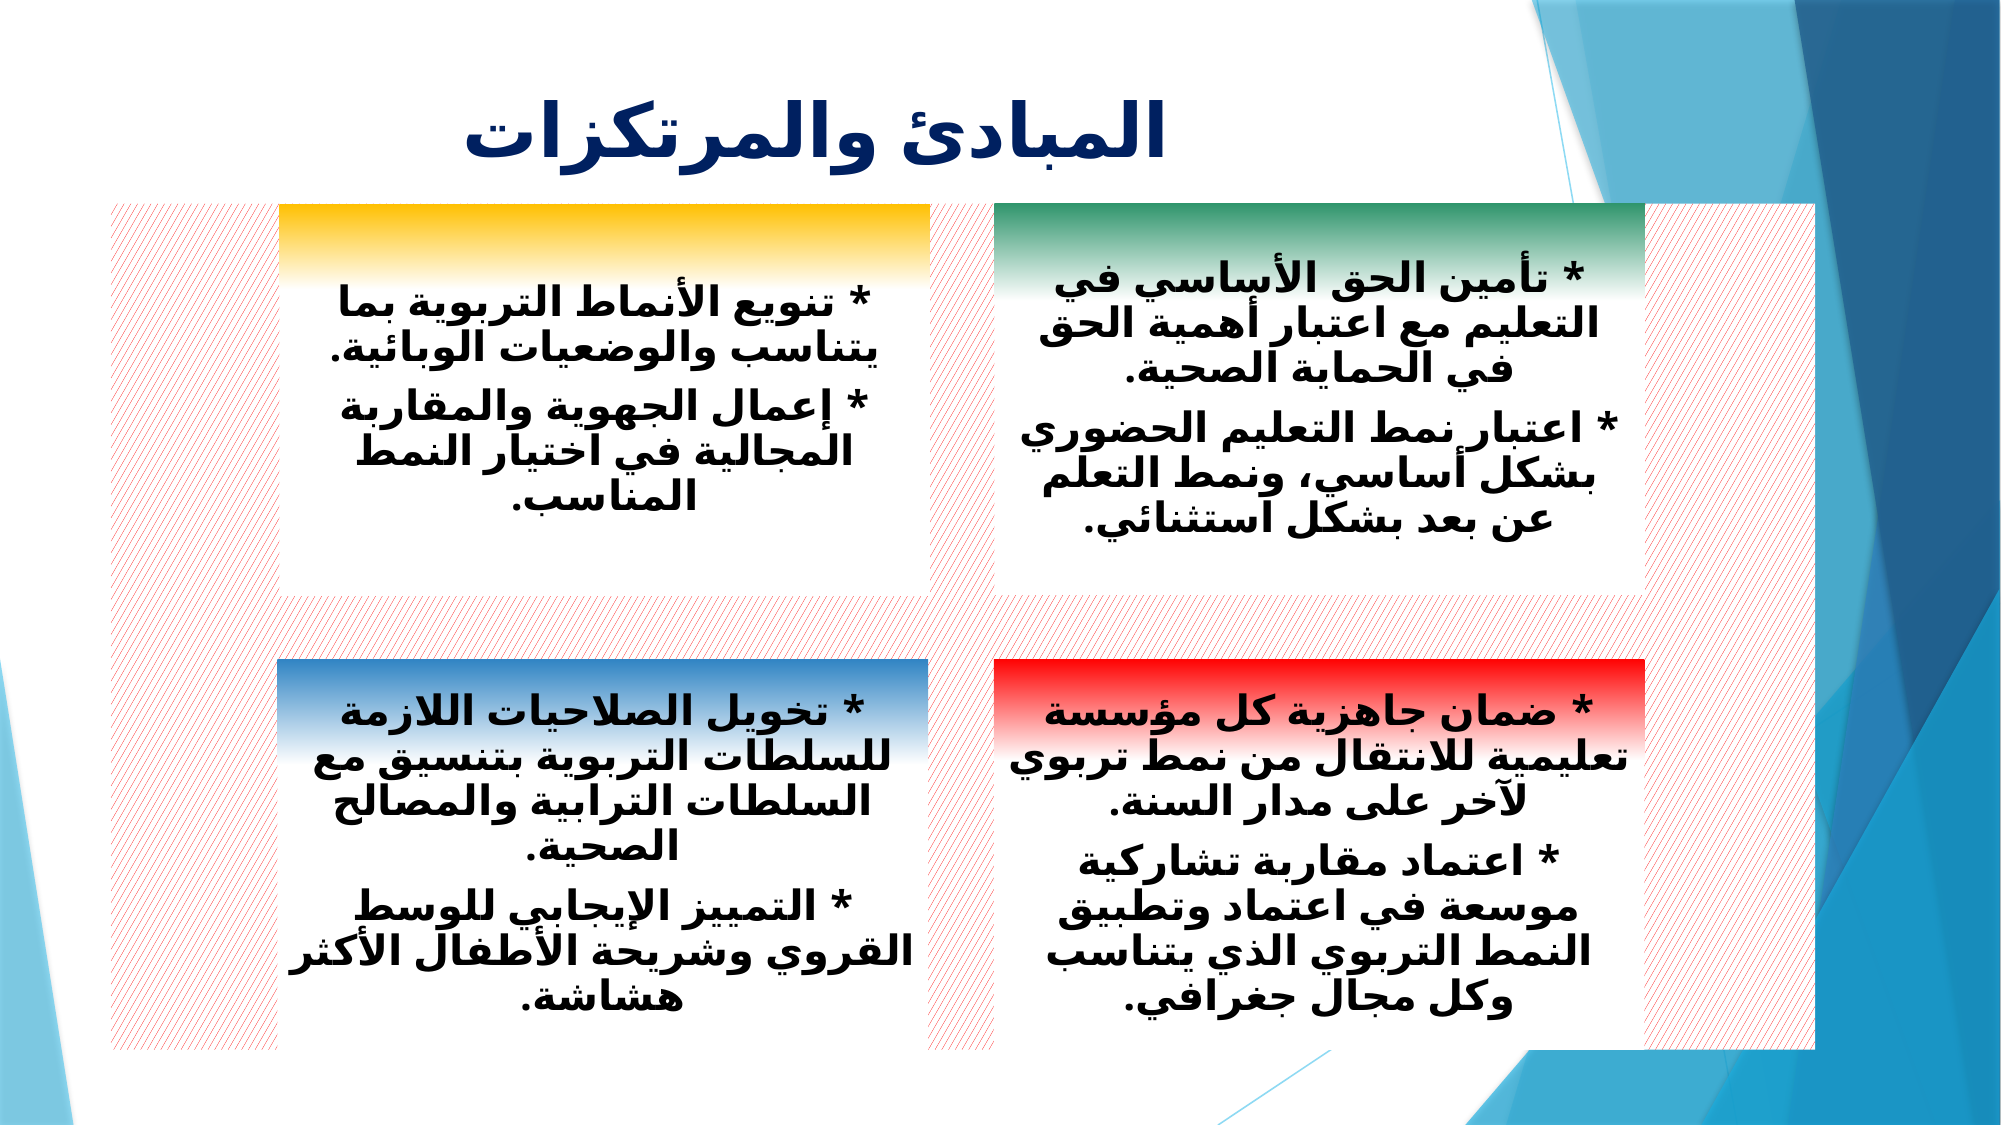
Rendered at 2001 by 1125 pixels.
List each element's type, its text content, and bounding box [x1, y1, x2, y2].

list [110, 203, 1816, 1051]
title المبادئ والمرتكزات [111, 75, 1522, 203]
